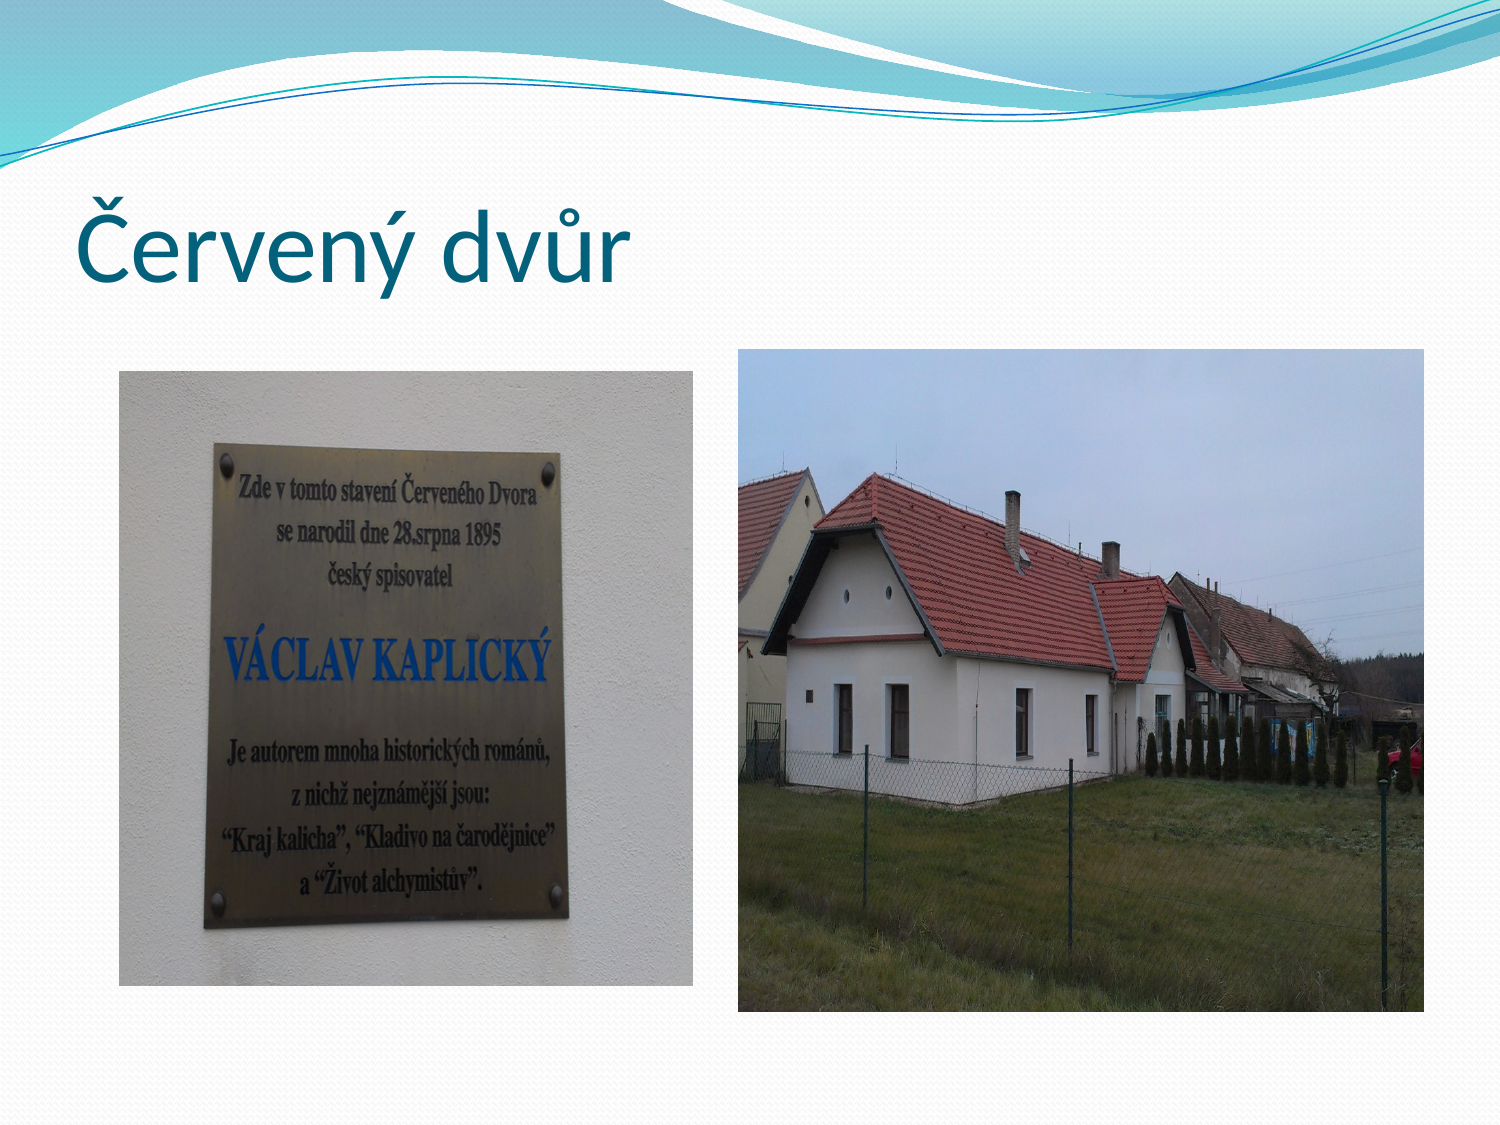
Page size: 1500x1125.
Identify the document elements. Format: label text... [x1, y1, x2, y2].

title Červený dvůr [74, 115, 1426, 304]
picture [737, 349, 1424, 1012]
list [119, 371, 693, 986]
